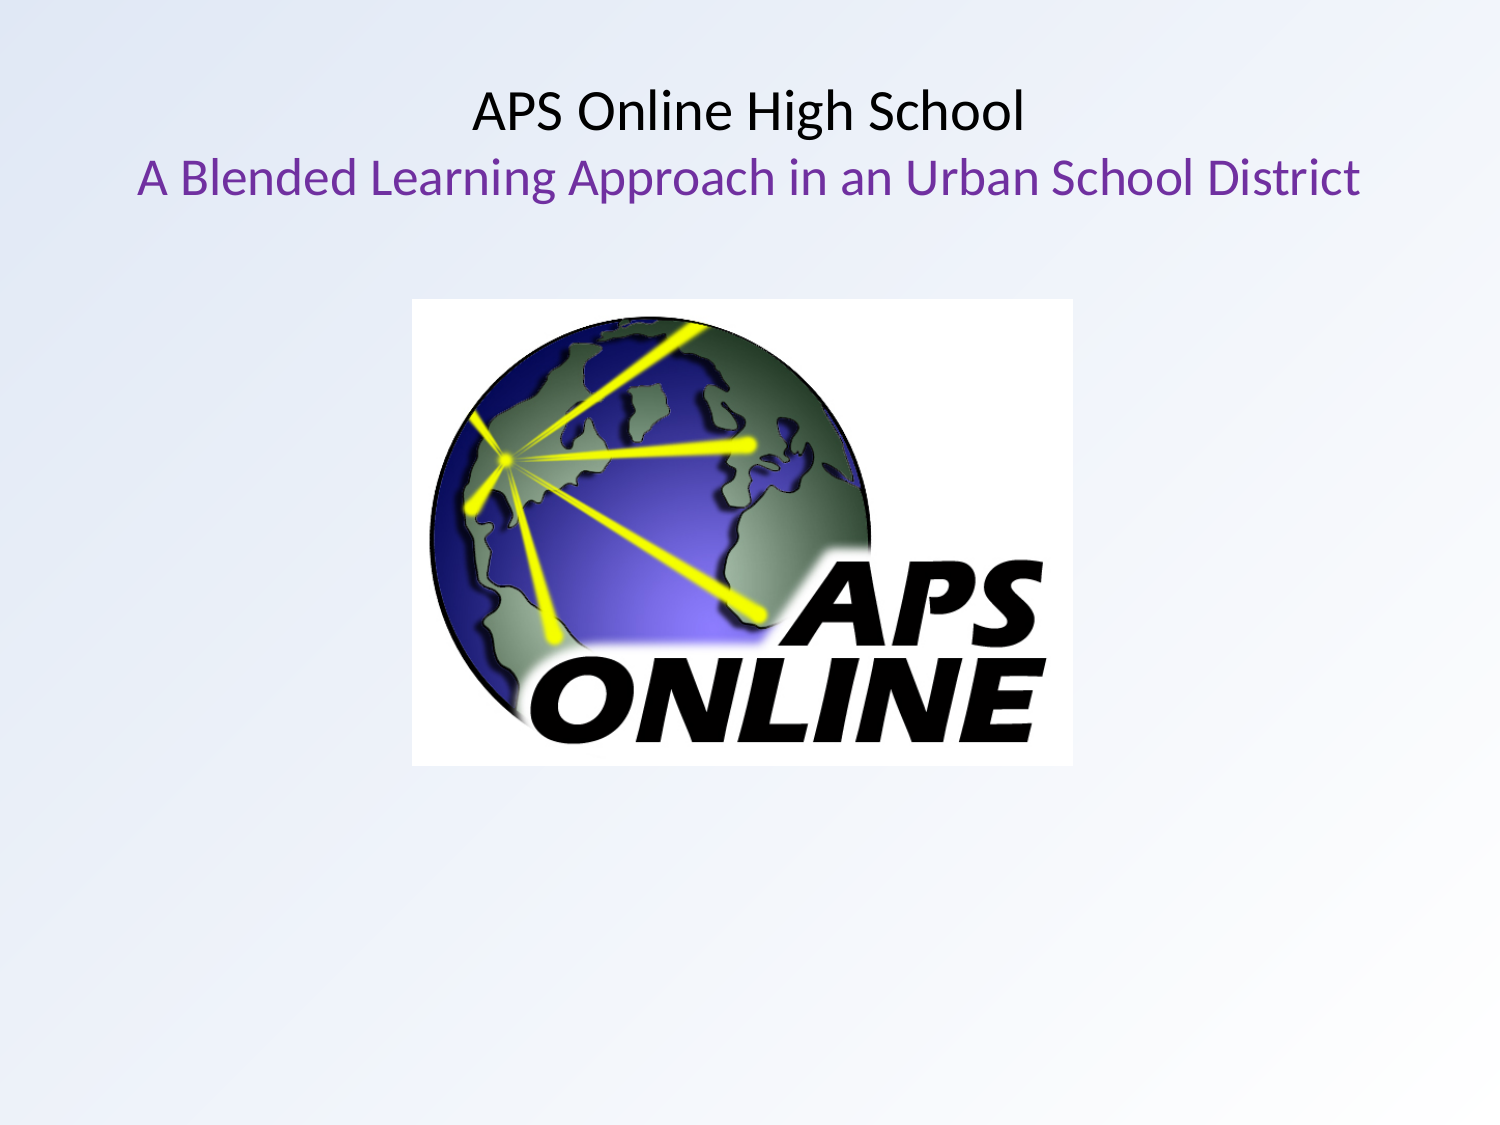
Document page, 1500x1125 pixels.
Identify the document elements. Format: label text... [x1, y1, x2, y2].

title APS Online High School A Blended Learning Approach in an Urban School District [75, 45, 1425, 233]
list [412, 299, 1073, 766]
